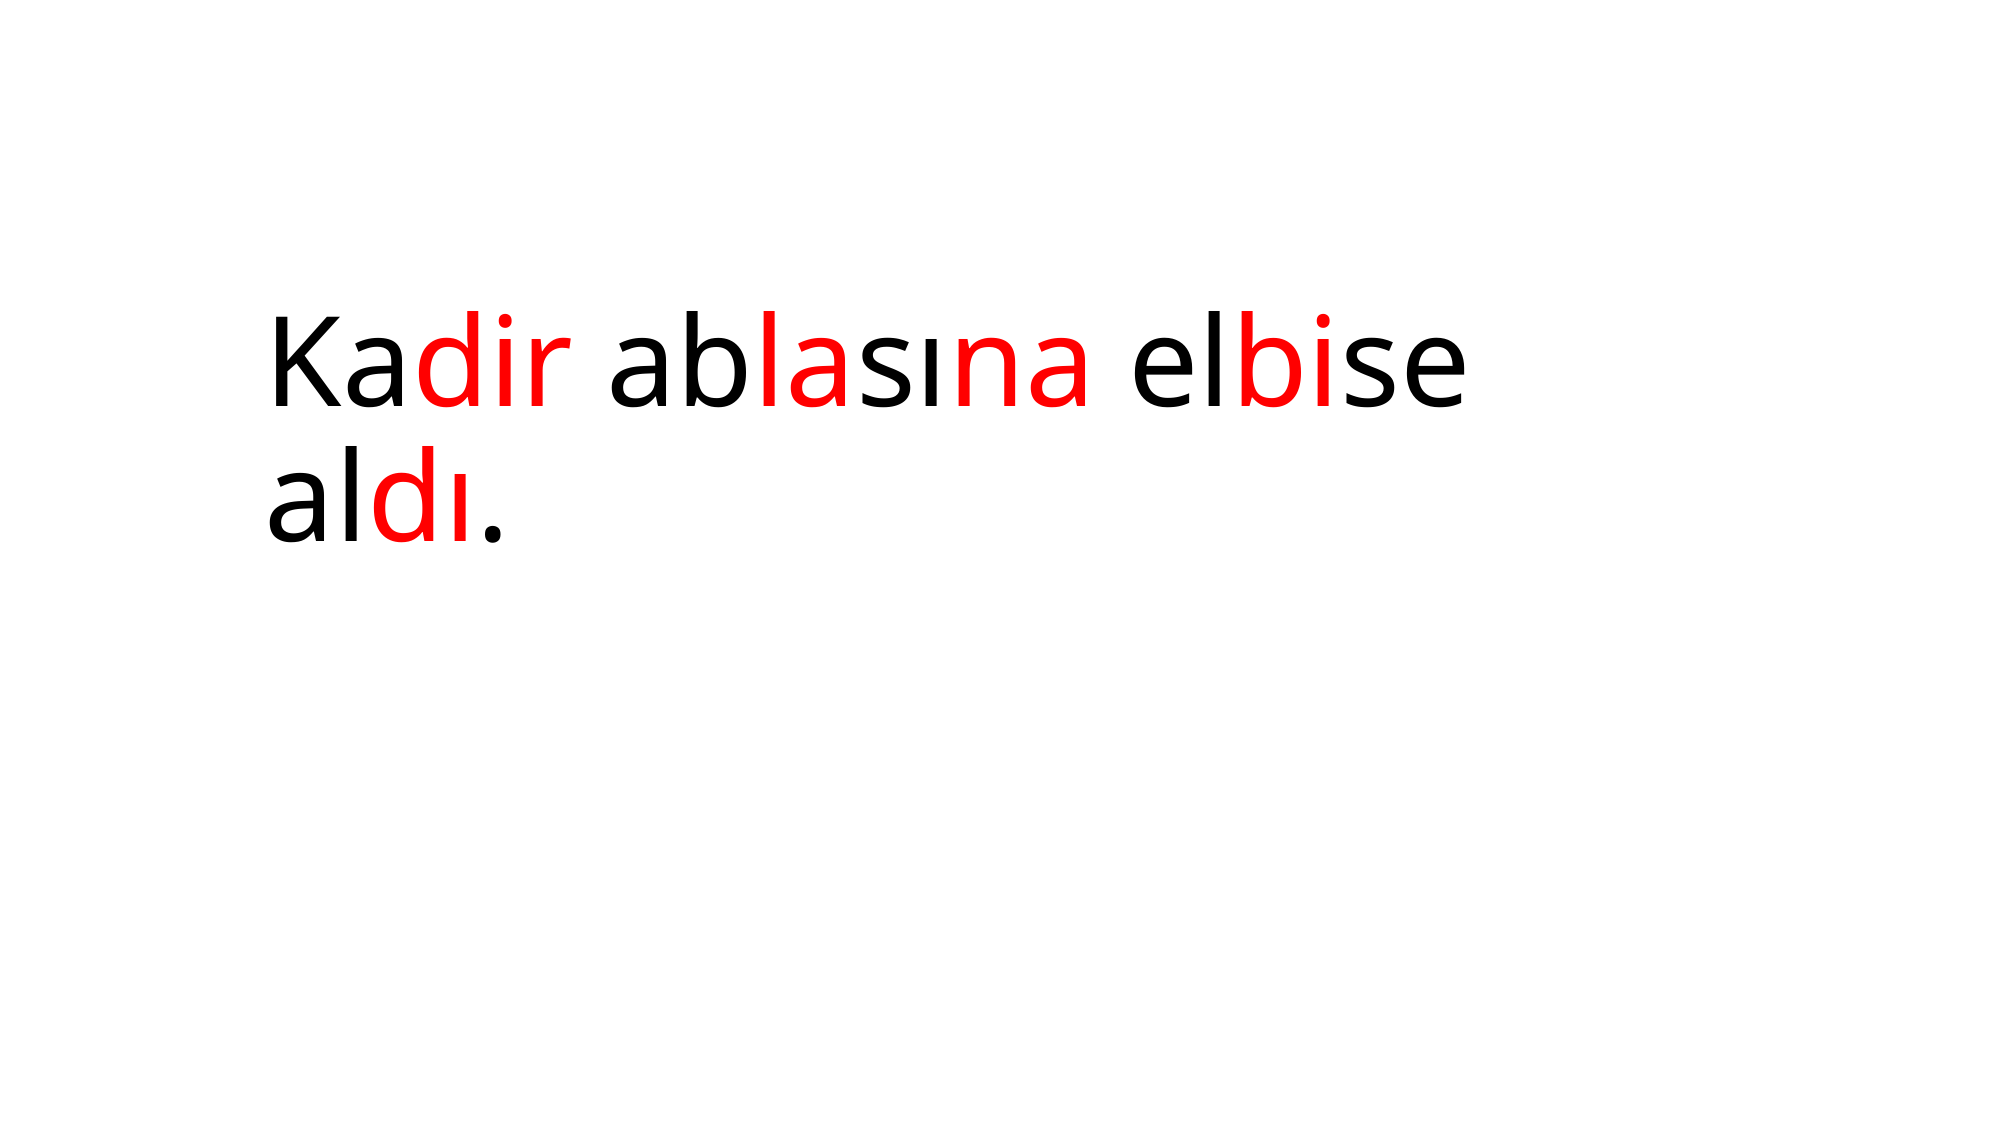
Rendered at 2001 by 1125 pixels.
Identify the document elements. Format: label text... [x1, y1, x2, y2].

title Kadir ablasına elbise aldı. [249, 184, 1750, 576]
